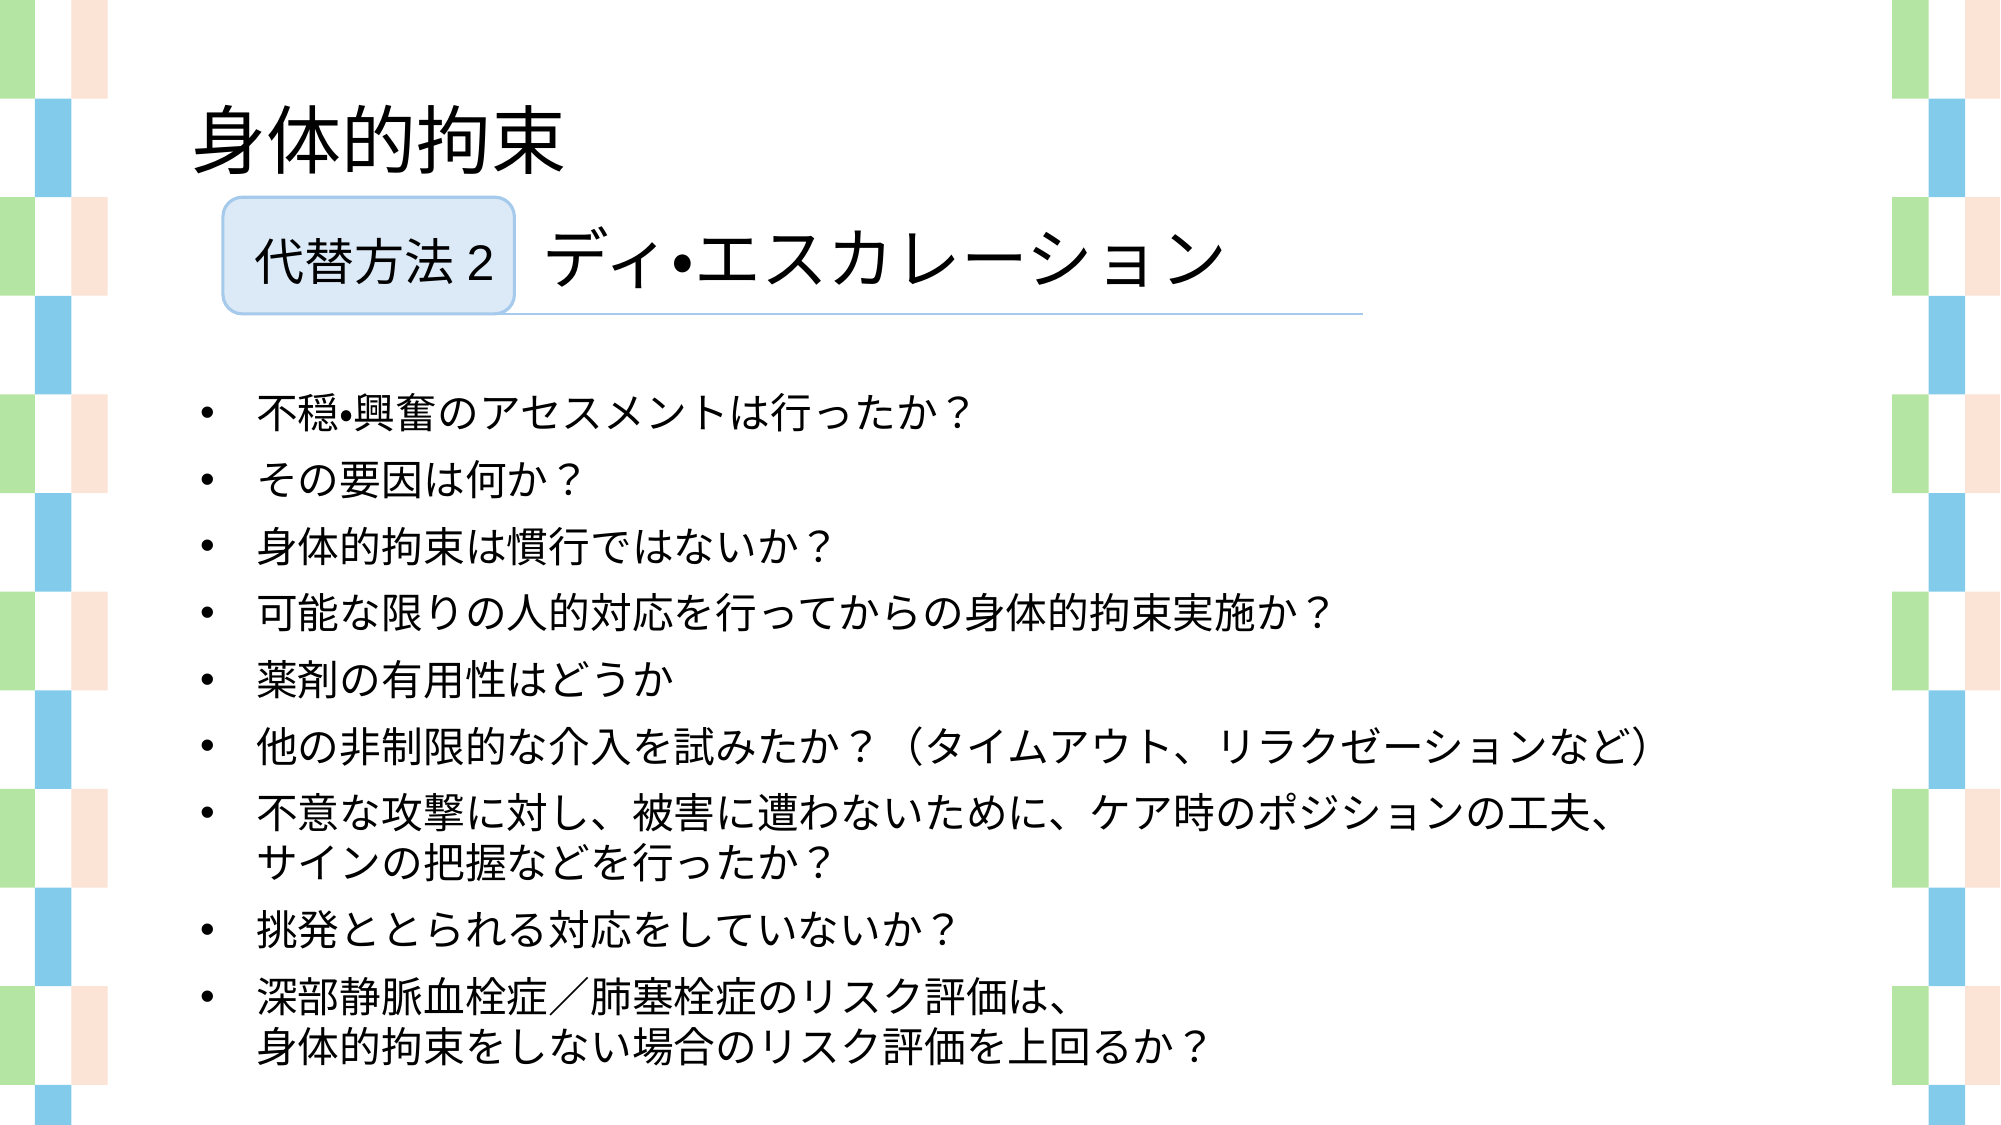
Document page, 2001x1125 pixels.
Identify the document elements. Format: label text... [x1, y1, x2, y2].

text_box 不穏・興奮のアセスメントは行ったか？ その要因は何か？ 身体的拘束は慣行ではないか？ 可能な限りの人的対応を行ってからの身体的拘束実施か？ 薬剤の有用性はどうか 他の非制限的な介入を試みたか？（タイムアウト、リラクゼーションなど） 不意な攻撃に対し、被害に遭わないために、ケア時のポジションの工夫、 サインの把握などを行ったか？ 挑発ととられる対応をしていないか？ 深部静脈血栓症／肺塞栓症のリスク評価は、 身体的拘束をしない場合のリスク評価を上回るか？ [185, 379, 1856, 1078]
text_box 身体的拘束 [176, 85, 1891, 191]
text_box ディ・エスカレーション [528, 209, 1891, 305]
text_box [221, 195, 516, 316]
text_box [0, 0, 109, 1125]
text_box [1891, 0, 2000, 1125]
text_box 代替方法2 [239, 223, 522, 299]
